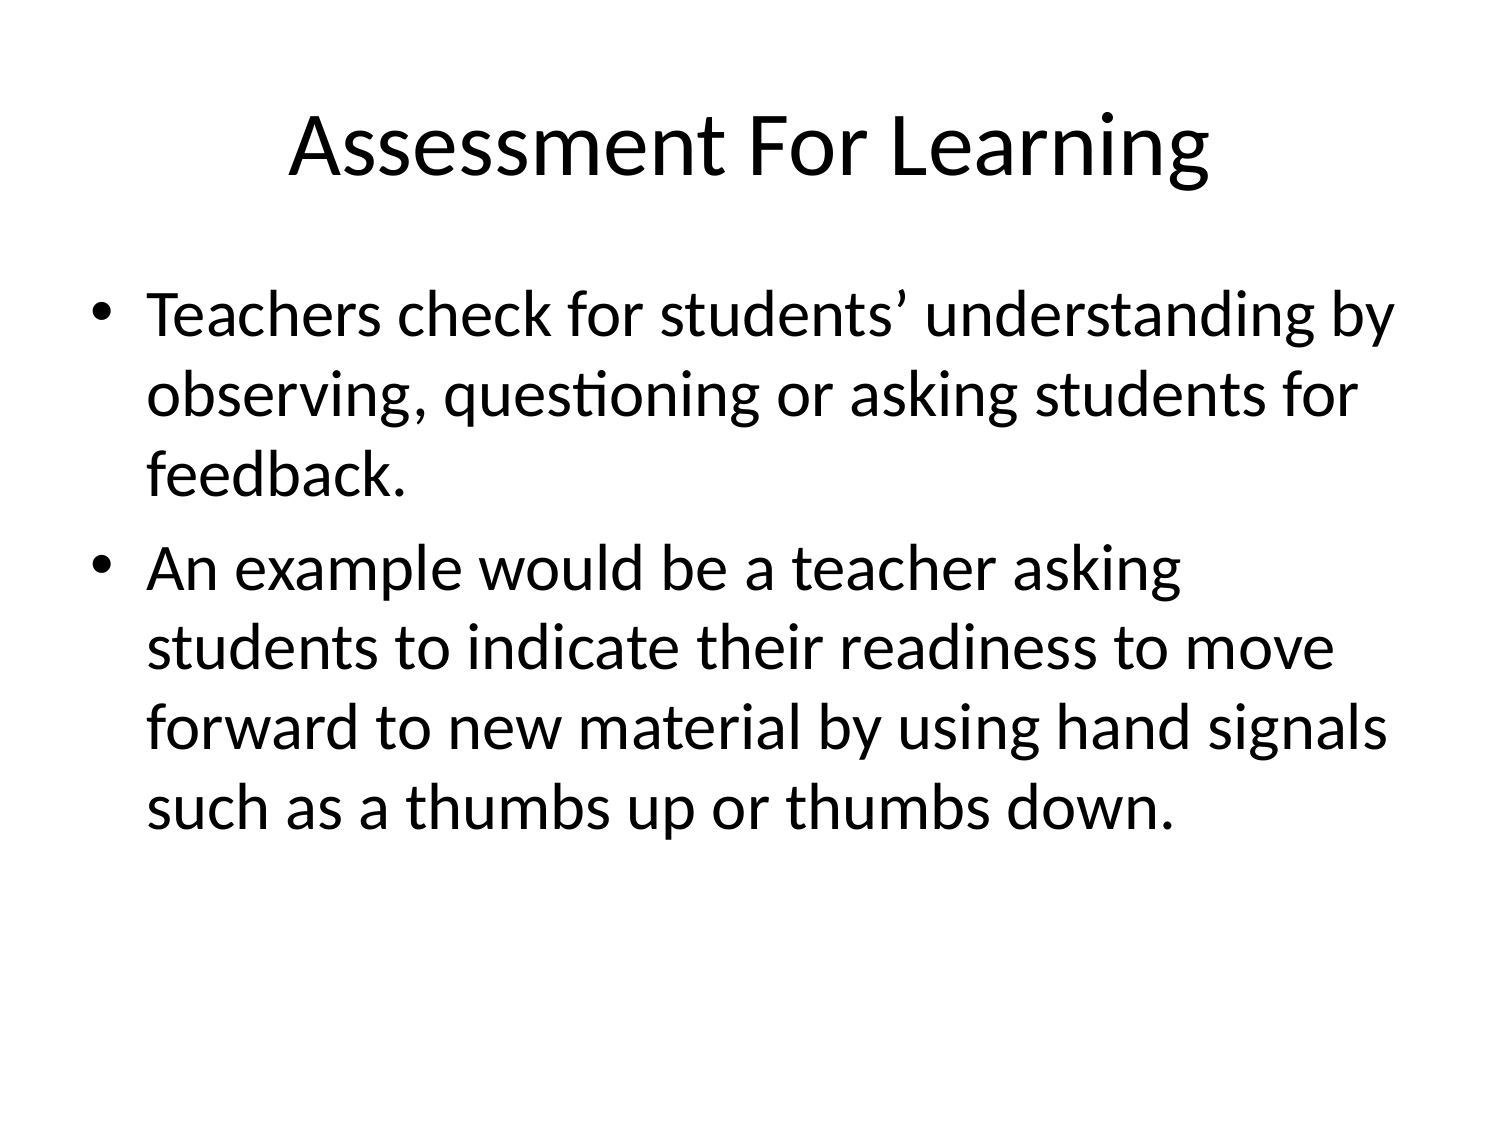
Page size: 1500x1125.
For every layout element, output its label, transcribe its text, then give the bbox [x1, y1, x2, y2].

title Assessment For Learning [75, 45, 1425, 233]
list Teachers check for students’ understanding by observing, questioning or asking students for feedback. An example would be a teacher asking students to indicate their readiness to move forward to new material by using hand signals such as a thumbs up or thumbs down. [75, 262, 1425, 1005]
